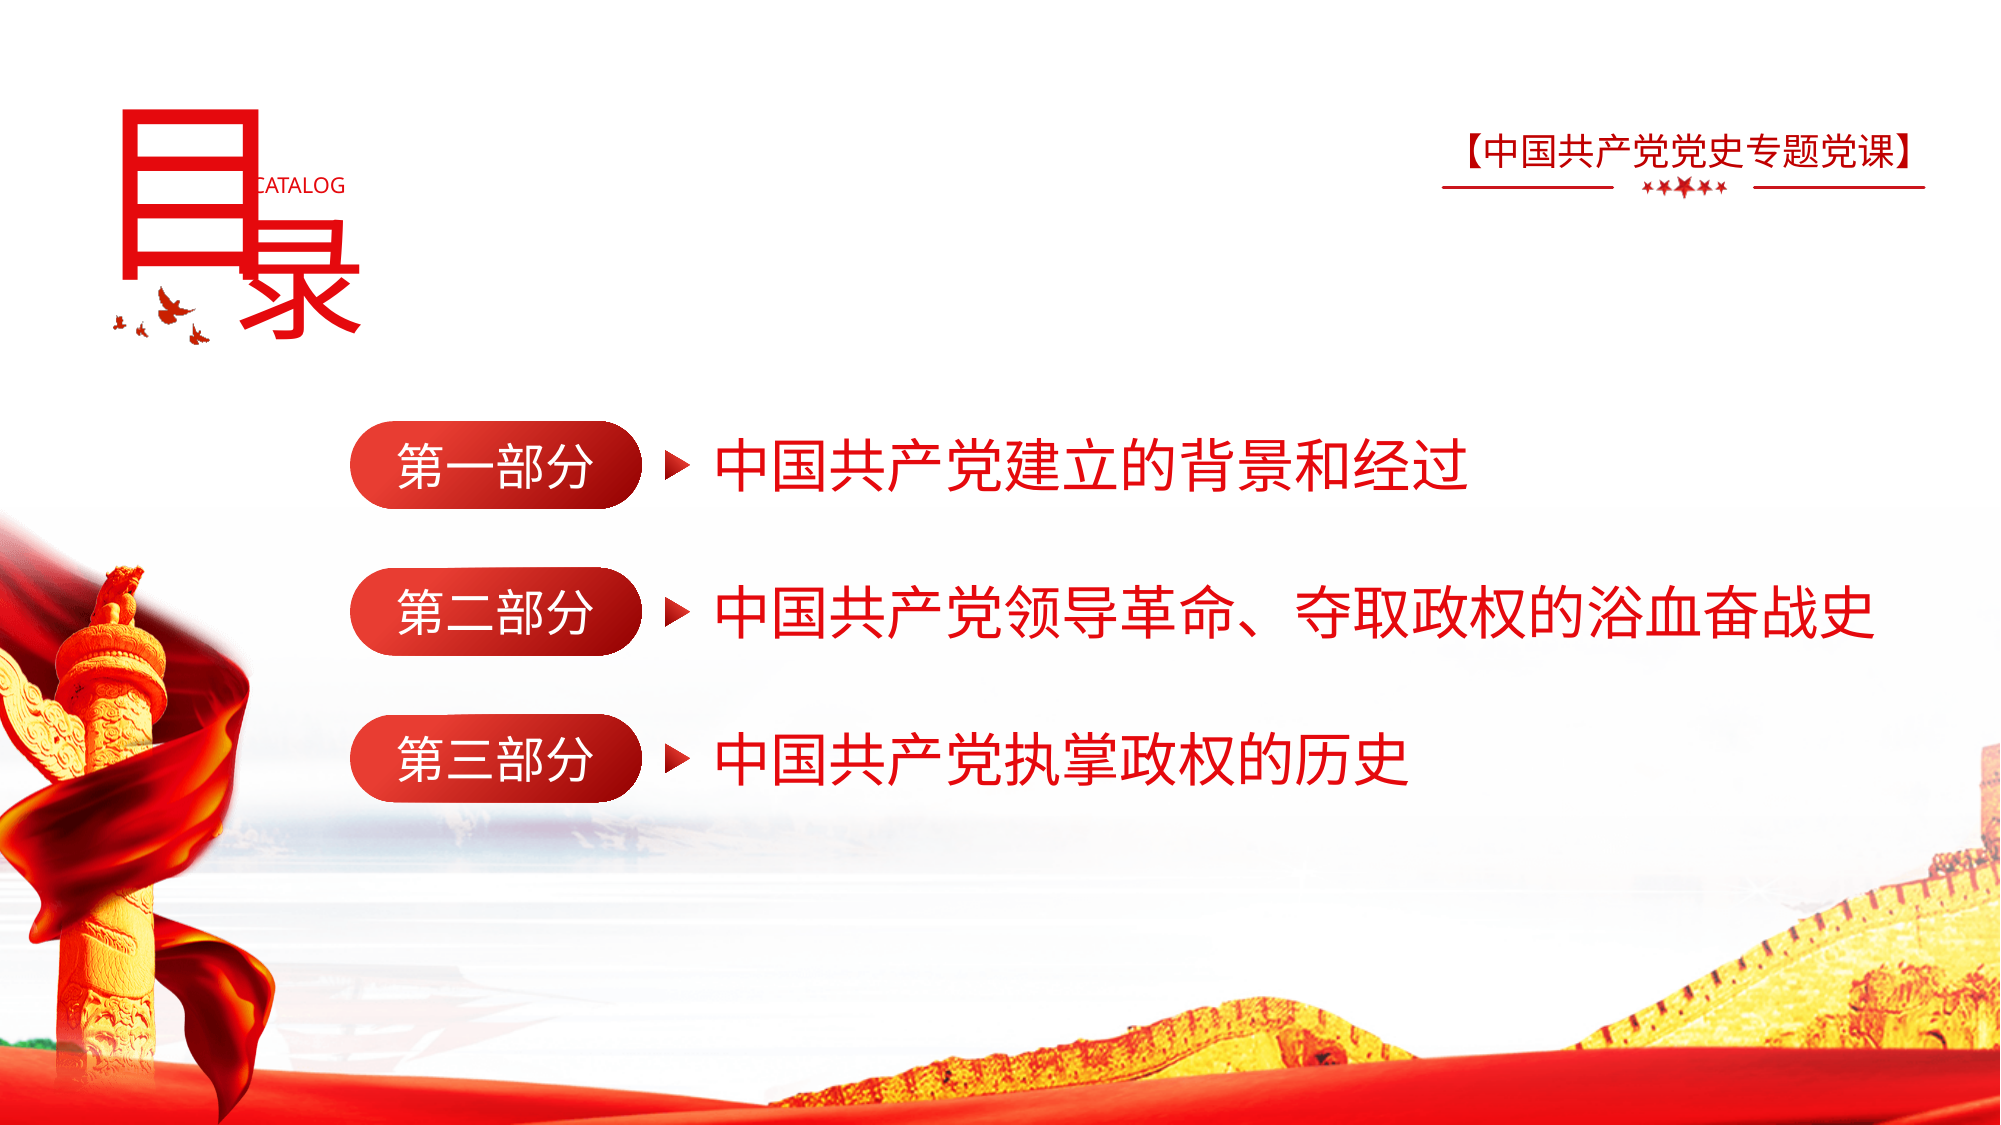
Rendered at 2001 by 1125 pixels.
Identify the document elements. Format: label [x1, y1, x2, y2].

text_box [0, 0, 2000, 1125]
text_box [1443, 175, 1924, 200]
picture [0, 487, 276, 1125]
picture [95, 255, 221, 388]
